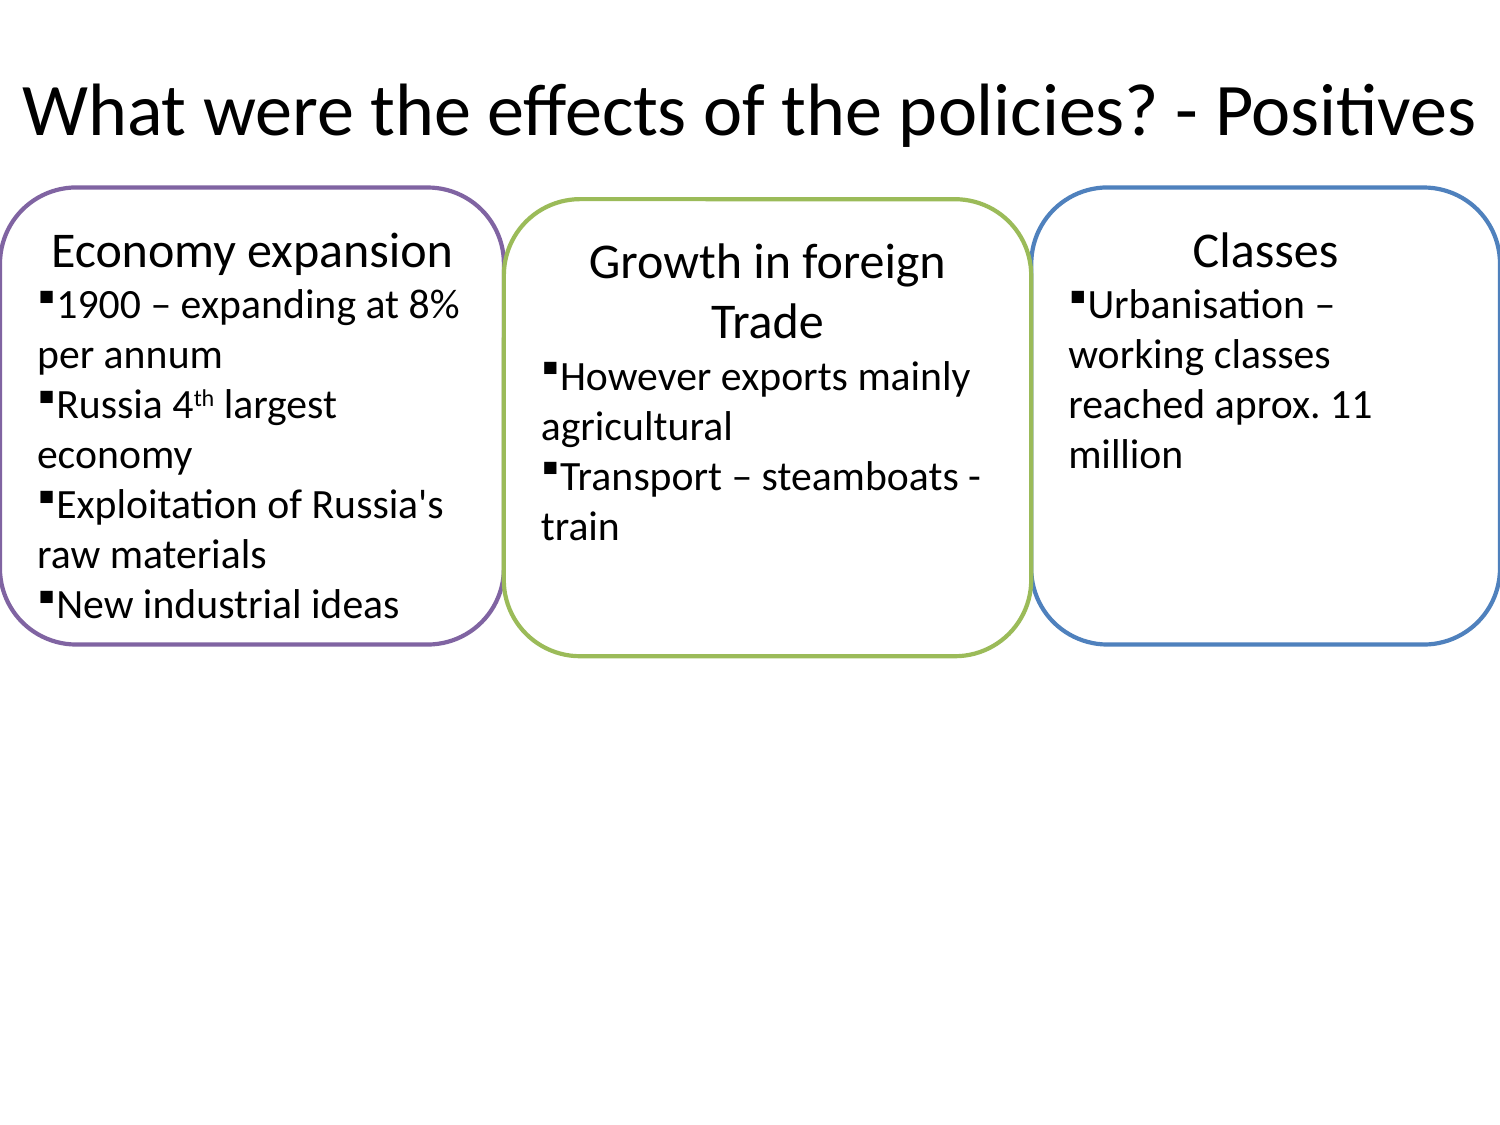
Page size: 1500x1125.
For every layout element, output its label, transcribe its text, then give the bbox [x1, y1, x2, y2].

title What were the effects of the policies? - Positives [0, 11, 1500, 200]
text_box Classes Urbanisation – working classes reached aprox. 11 million [1030, 185, 1500, 647]
text_box Growth in foreign Trade However exports mainly agricultural Transport – steamboats - train [501, 197, 1034, 659]
text_box Economy expansion 1900 – expanding at 8% per annum Russia 4th largest economy Exploitation of Russia's raw materials New industrial ideas [0, 185, 505, 647]
